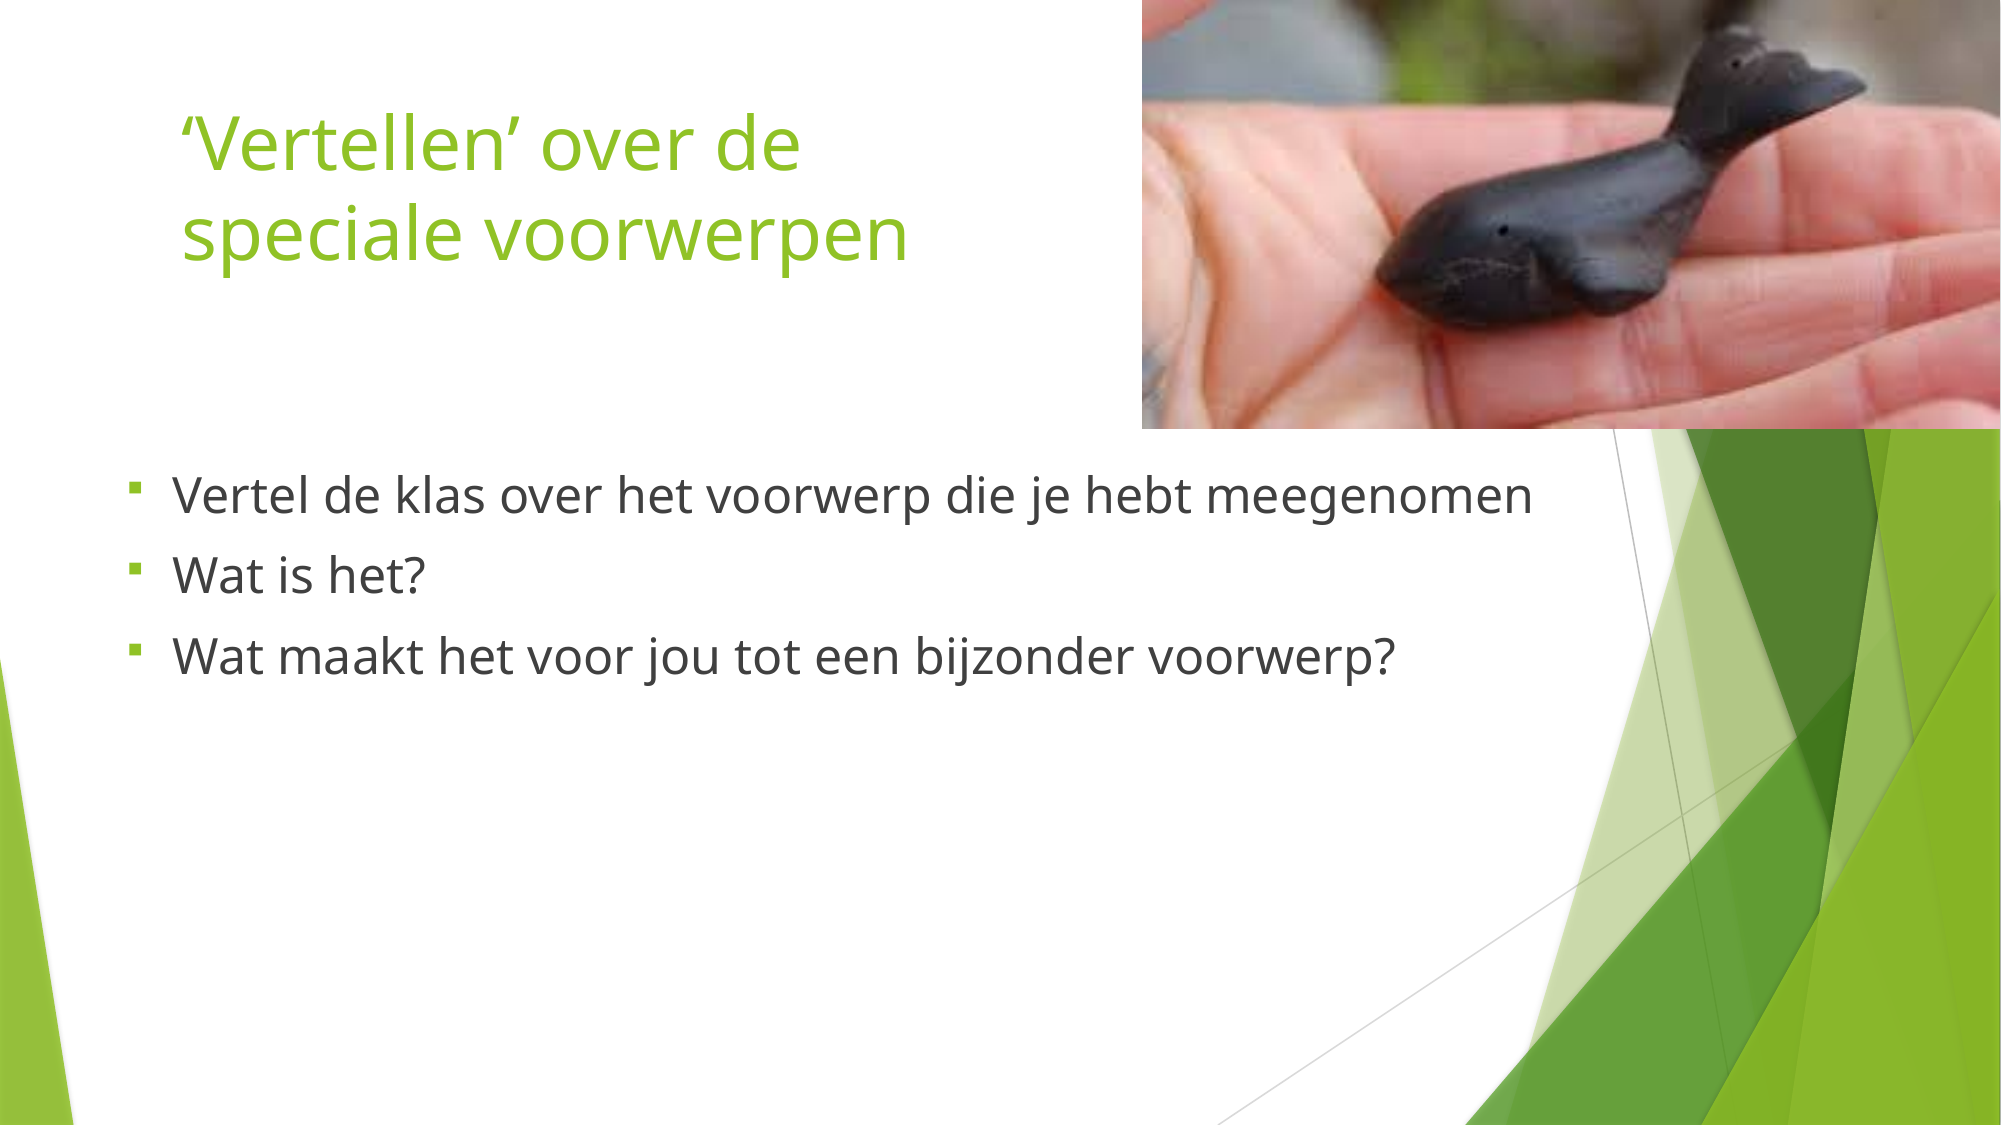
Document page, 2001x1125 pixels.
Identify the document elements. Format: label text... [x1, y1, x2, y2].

title ‘Vertellen’ over de speciale voorwerpen [166, 52, 1087, 373]
list Vertel de klas over het voorwerp die je hebt meegenomen Wat is het? Wat maakt het voor jou tot een bijzonder voorwerp? [111, 455, 1558, 1023]
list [1142, 0, 2000, 430]
